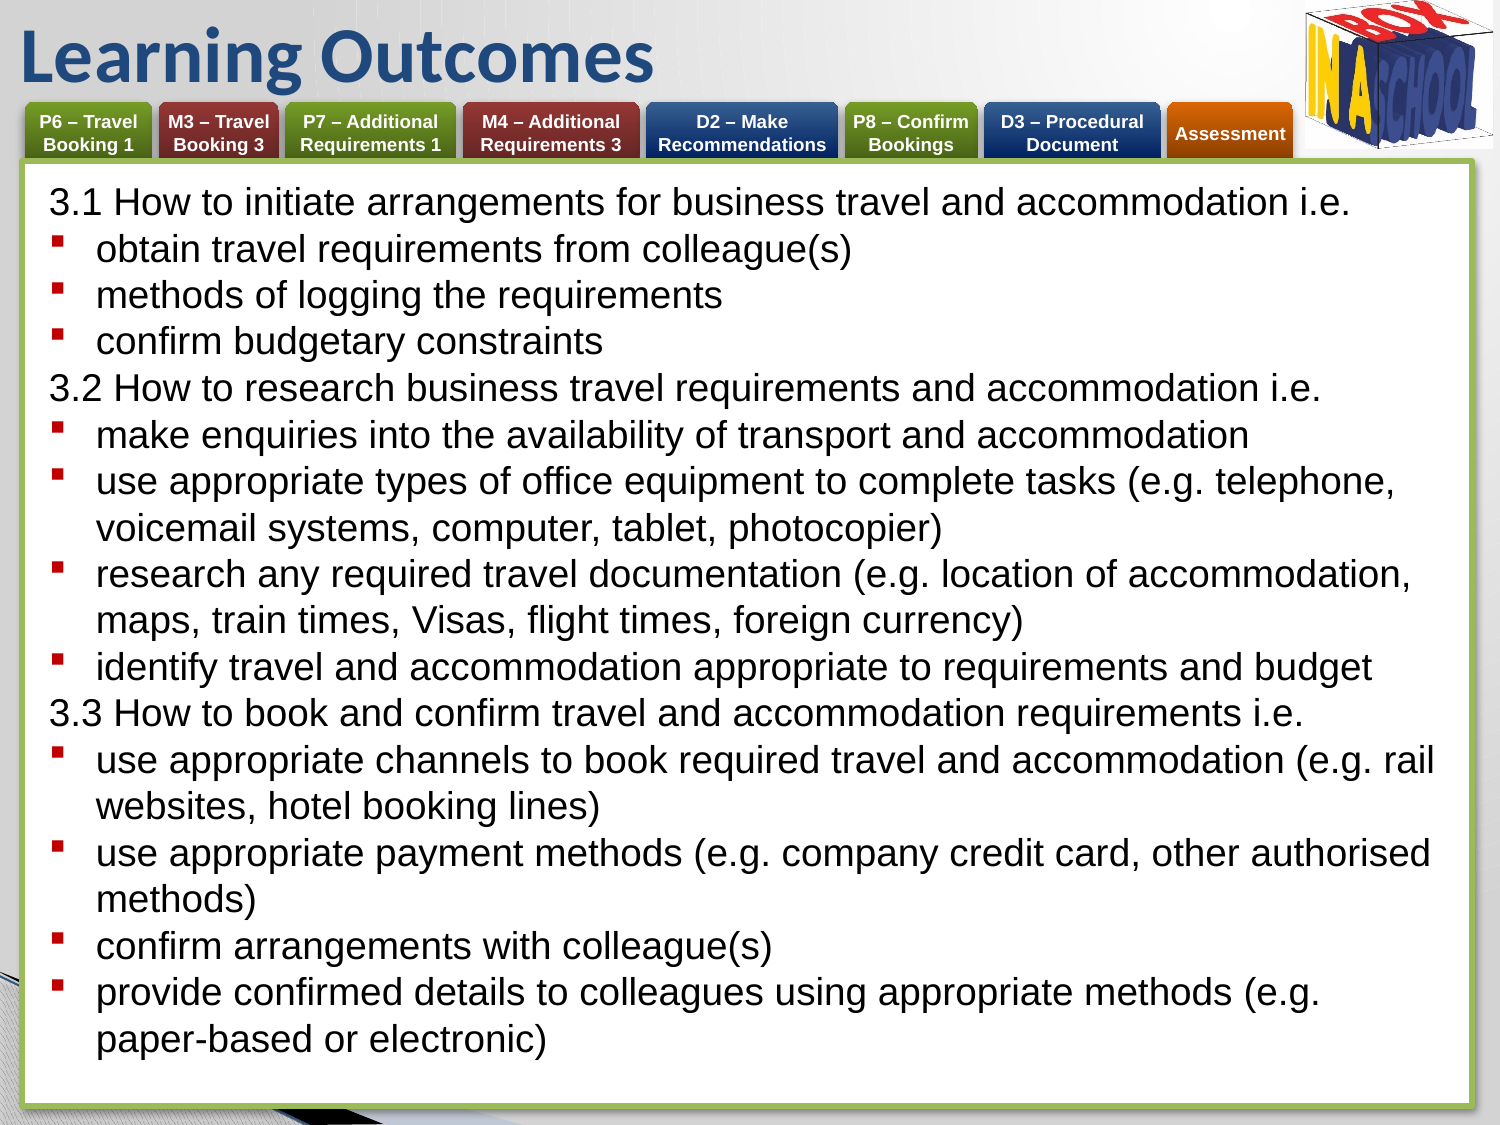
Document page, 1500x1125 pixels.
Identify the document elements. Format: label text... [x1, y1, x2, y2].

text_box 3.1 How to initiate arrangements for business travel and accommodation i.e. obtain travel requirements from colleague(s) methods of logging the requirements confirm budgetary constraints 3.2 How to research business travel requirements and accommodation i.e. make enquiries into the availability of transport and accommodation use appropriate types of office equipment to complete tasks (e.g. telephone, voicemail systems, computer, tablet, photocopier) research any required travel documentation (e.g. location of accommodation, maps, train times, Visas, flight times, foreign currency) identify travel and accommodation appropriate to requirements and budget 3.3 How to book and confirm travel and accommodation requirements i.e. use appropriate channels to book required travel and accommodation (e.g. rail websites, hotel booking lines) use appropriate payment methods (e.g. company credit card, other authorised methods) confirm arrangements with colleague(s) provide confirmed details to colleagues using appropriate methods (e.g. paper-based or electronic) [34, 169, 1454, 1068]
picture [281, 1114, 303, 1125]
picture [1305, 0, 1494, 149]
title Learning Outcomes [5, 0, 1270, 102]
